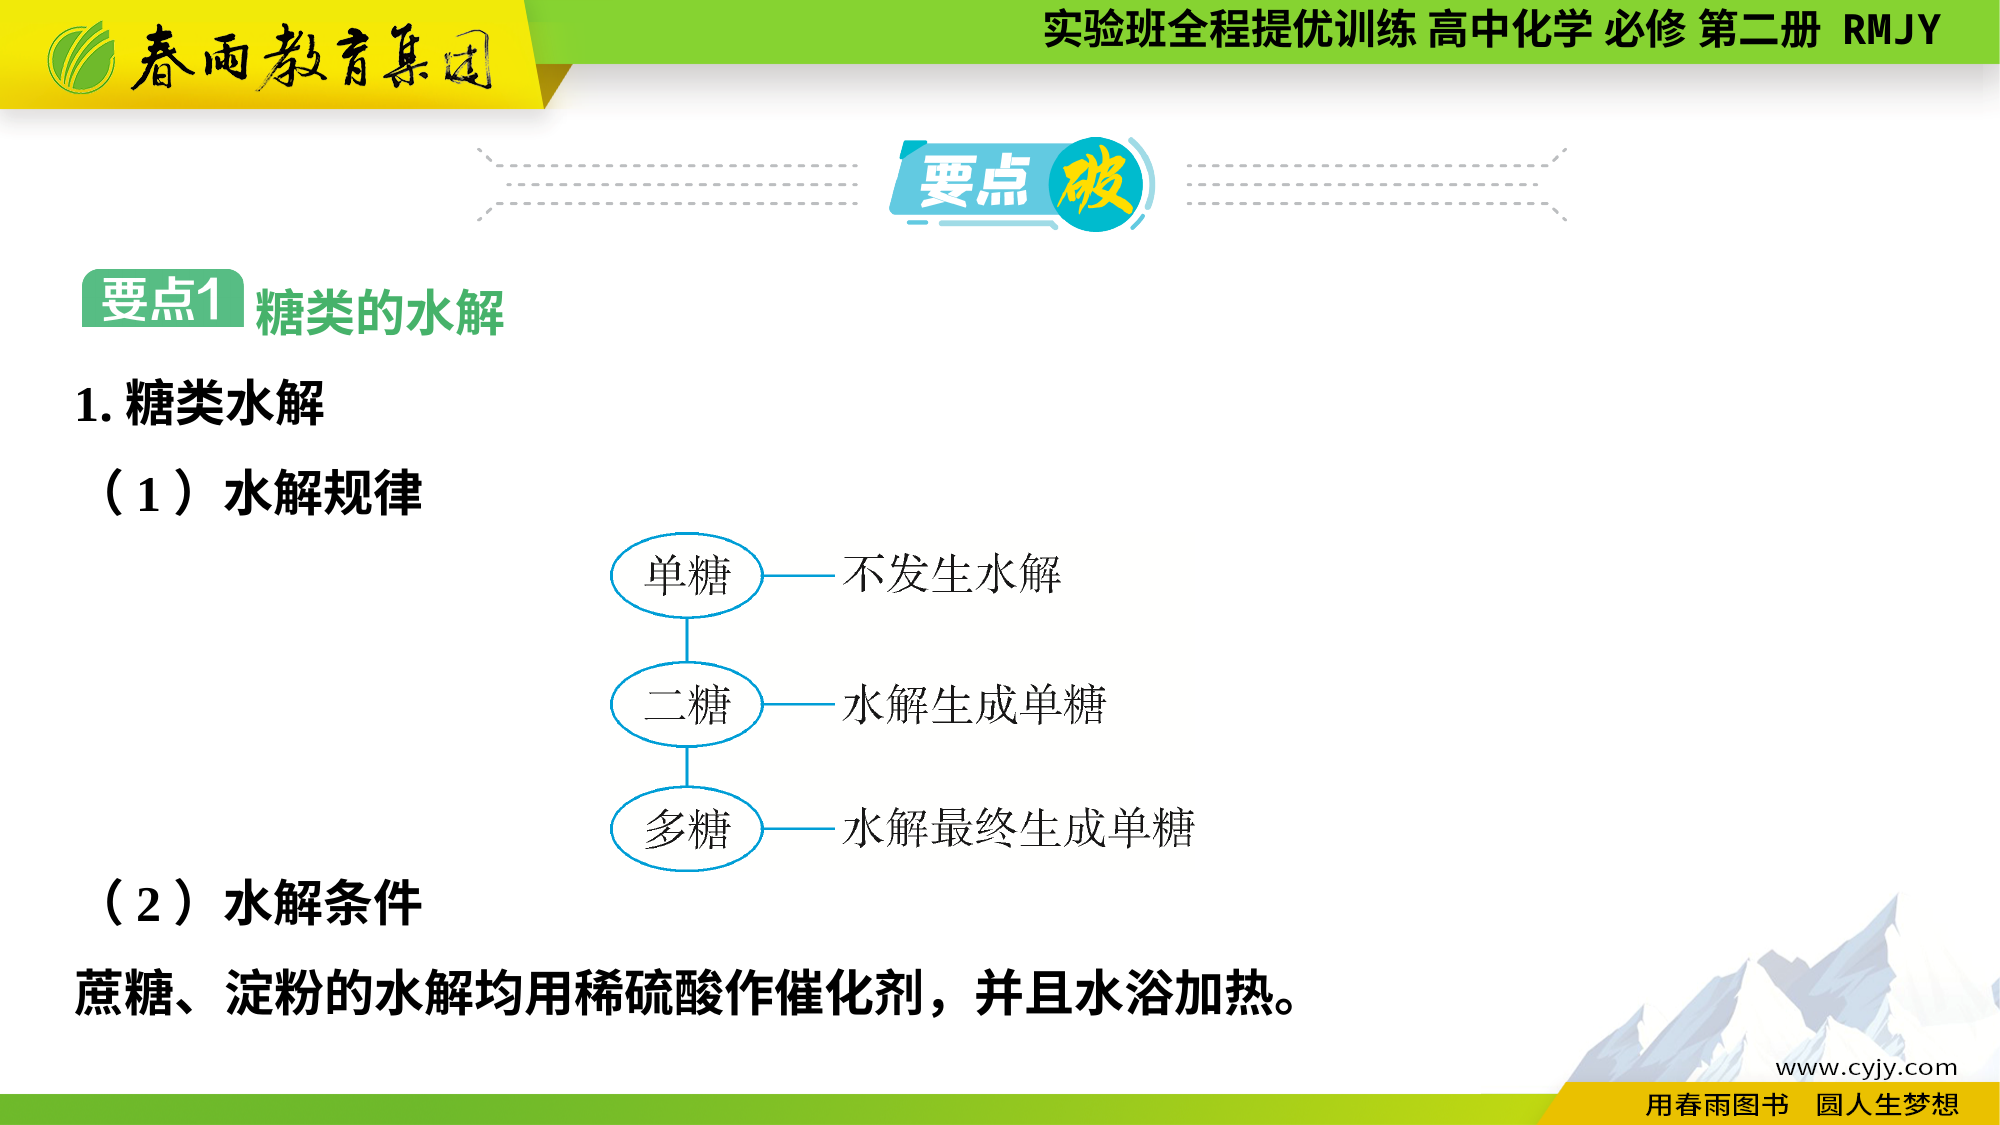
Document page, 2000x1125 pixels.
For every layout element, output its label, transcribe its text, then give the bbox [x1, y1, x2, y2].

text_box （2）水解条件 蔗糖、淀粉的水解均用稀硫酸作催化剂，并且水浴加热。 [59, 834, 1944, 1030]
list 糖类的水解 1.糖类水解 （1）水解规律 [59, 243, 1944, 532]
picture [0, 0, 2000, 1125]
